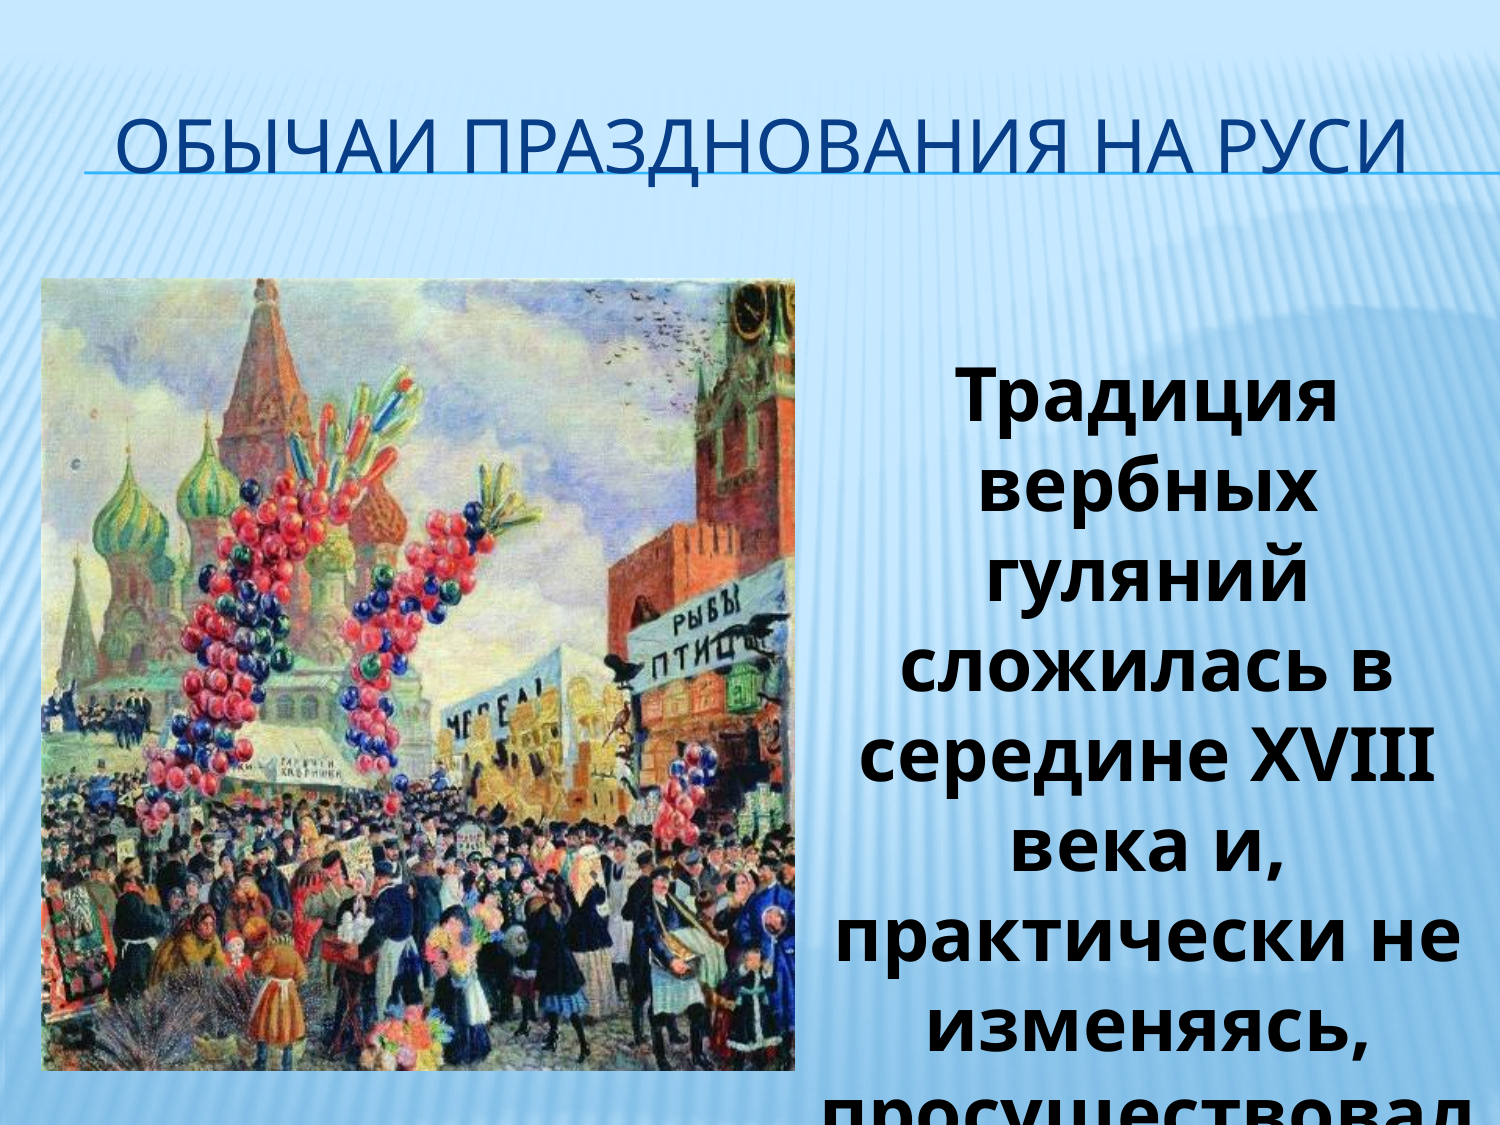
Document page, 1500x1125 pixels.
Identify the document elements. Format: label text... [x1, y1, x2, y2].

picture [40, 278, 795, 1071]
text_box Традиция вербных гуляний сложилась в середине XVIII века и, практически не изменяясь, просуществовала до начала ХХ столетия. [796, 339, 1500, 1125]
title Обычаи празднования на руси [50, 75, 1475, 213]
